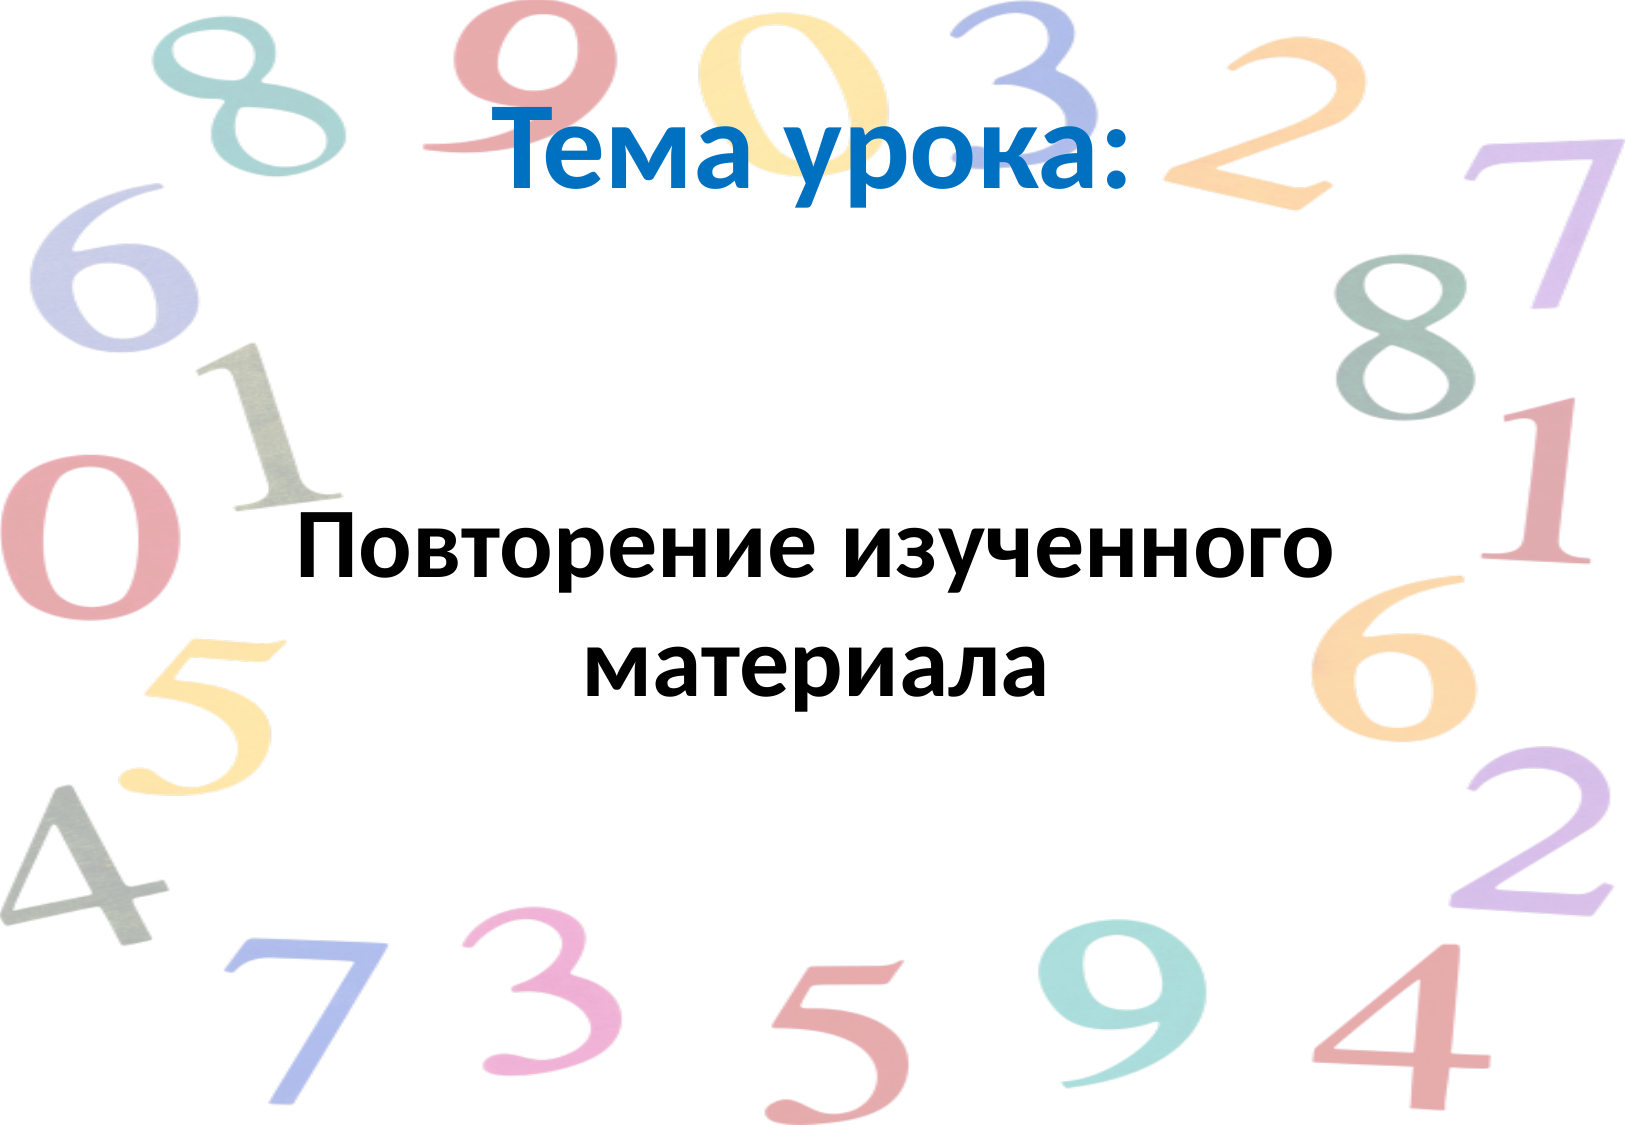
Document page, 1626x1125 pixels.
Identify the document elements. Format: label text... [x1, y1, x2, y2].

list Повторение изученного материала [208, 469, 1424, 773]
title Тема урока: [81, 45, 1544, 233]
